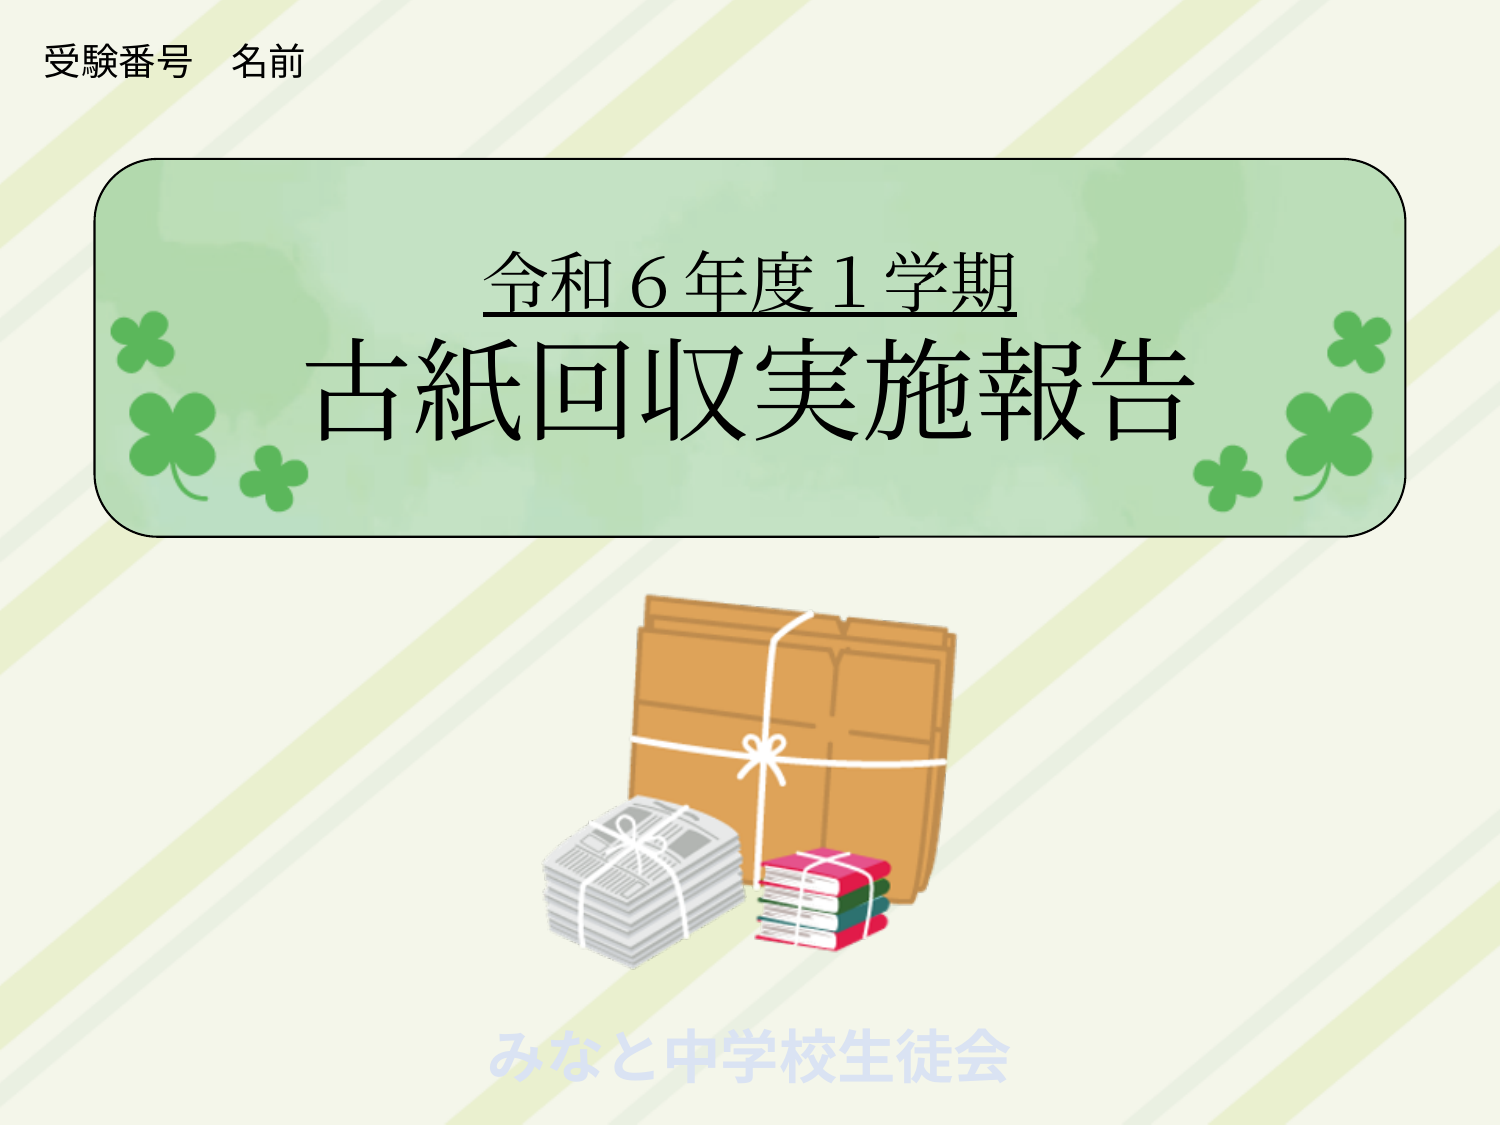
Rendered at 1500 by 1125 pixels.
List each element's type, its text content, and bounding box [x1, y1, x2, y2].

text_box 受験番号 名前 [28, 30, 321, 91]
picture [0, 0, 1500, 1125]
text_box 令和６年度１学期 古紙回収実施報告 [93, 157, 1407, 538]
